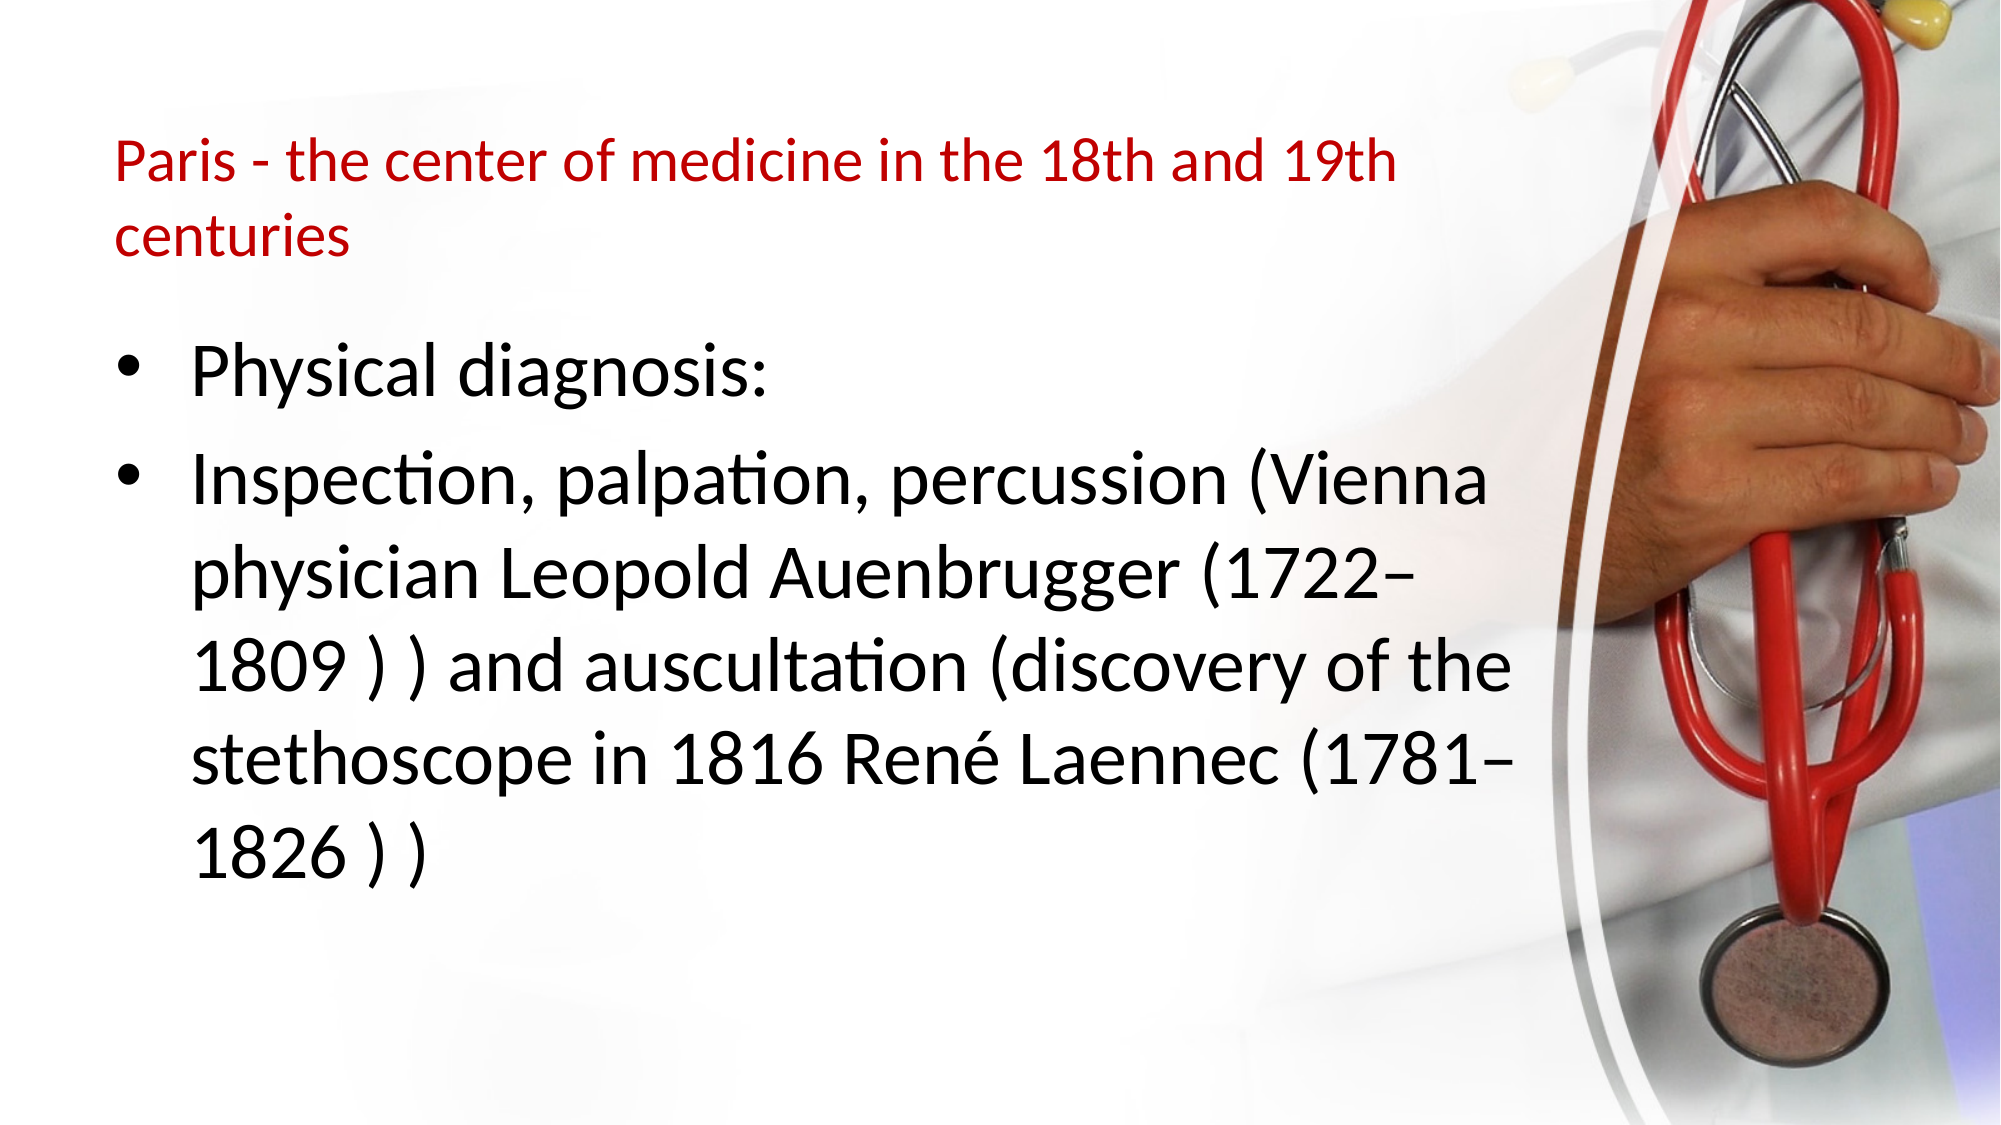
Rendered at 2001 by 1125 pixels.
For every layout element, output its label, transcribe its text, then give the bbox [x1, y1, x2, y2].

picture [0, 0, 2001, 1125]
list Physical diagnosis: Inspection, palpation, percussion (Vienna physician Leopold Auenbrugger (1722–1809 ) ) and auscultation (discovery of the stethoscope in 1816 René Laennec (1781–1826 ) ) [100, 310, 1537, 1065]
title Paris - the center of medicine in the 18th and 19th centuries [99, 110, 1540, 278]
